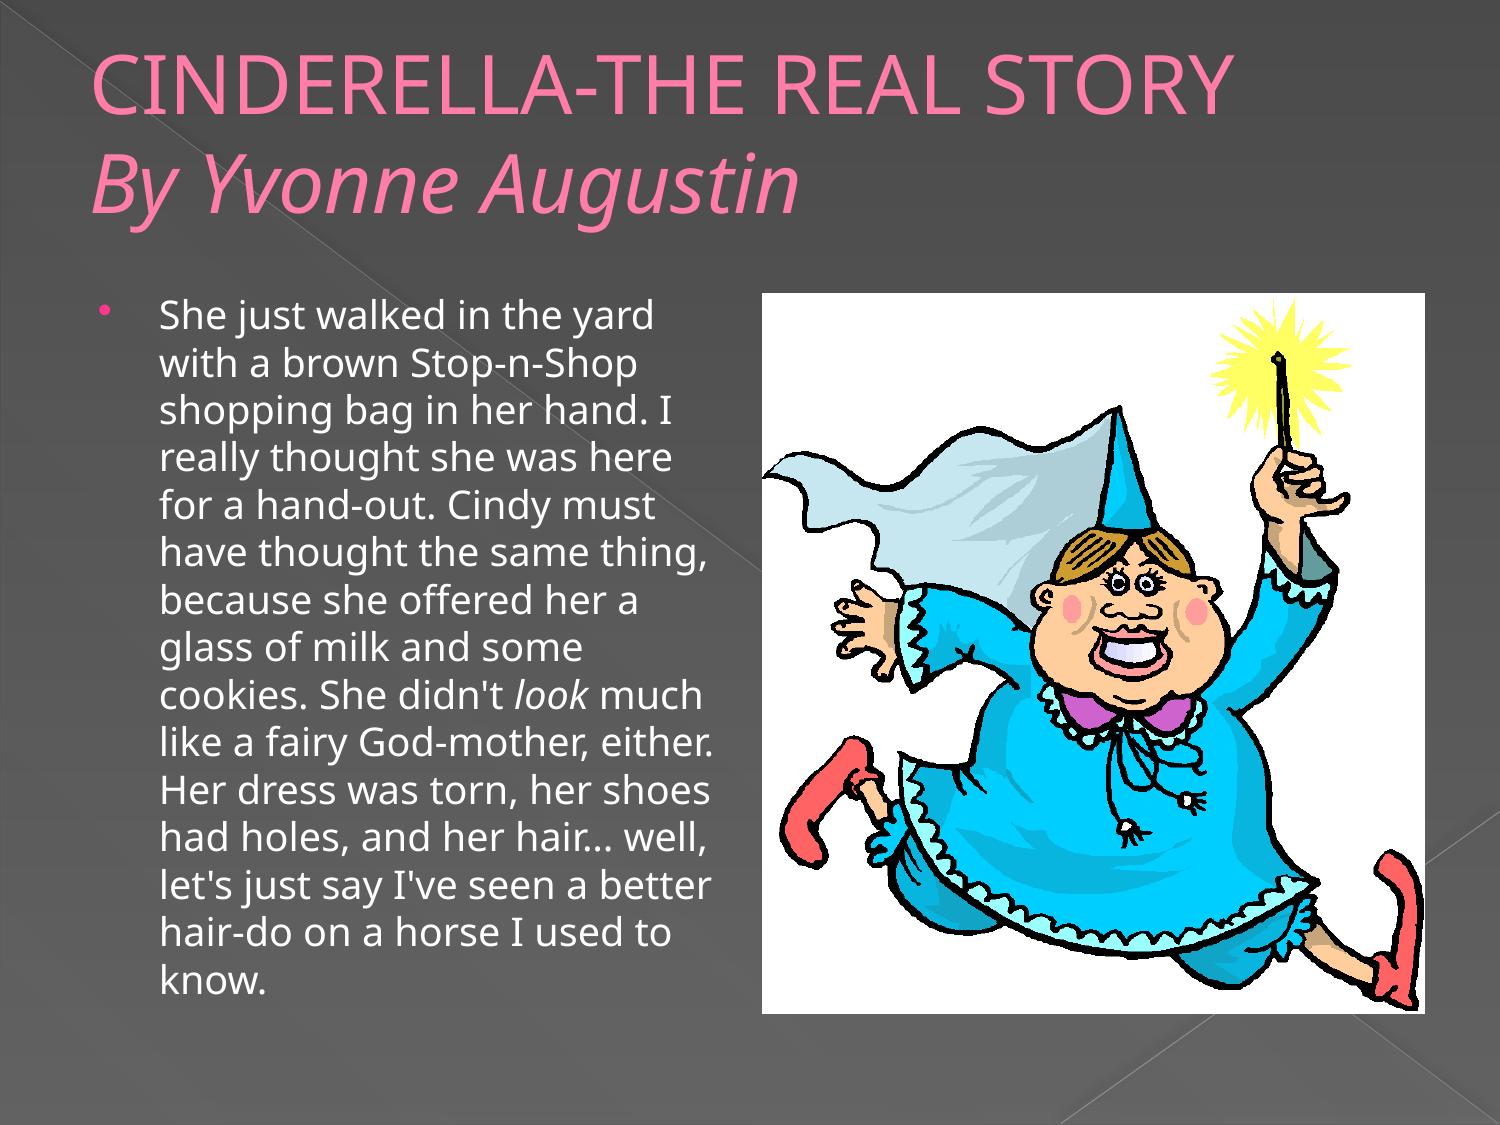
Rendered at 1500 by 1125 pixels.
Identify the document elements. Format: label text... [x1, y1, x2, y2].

list She just walked in the yard with a brown Stop-n-Shop shopping bag in her hand. I really thought she was here for a hand-out. Cindy must have thought the same thing, because she offered her a glass of milk and some cookies. She didn't look much like a fairy God-mother, either. Her dress was torn, her shoes had holes, and her hair... well, let's just say I've seen a better hair-do on a horse I used to know. [75, 282, 738, 1025]
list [762, 293, 1426, 1015]
title CINDERELLA-THE REAL STORY By Yvonne Augustin [75, 24, 1463, 238]
